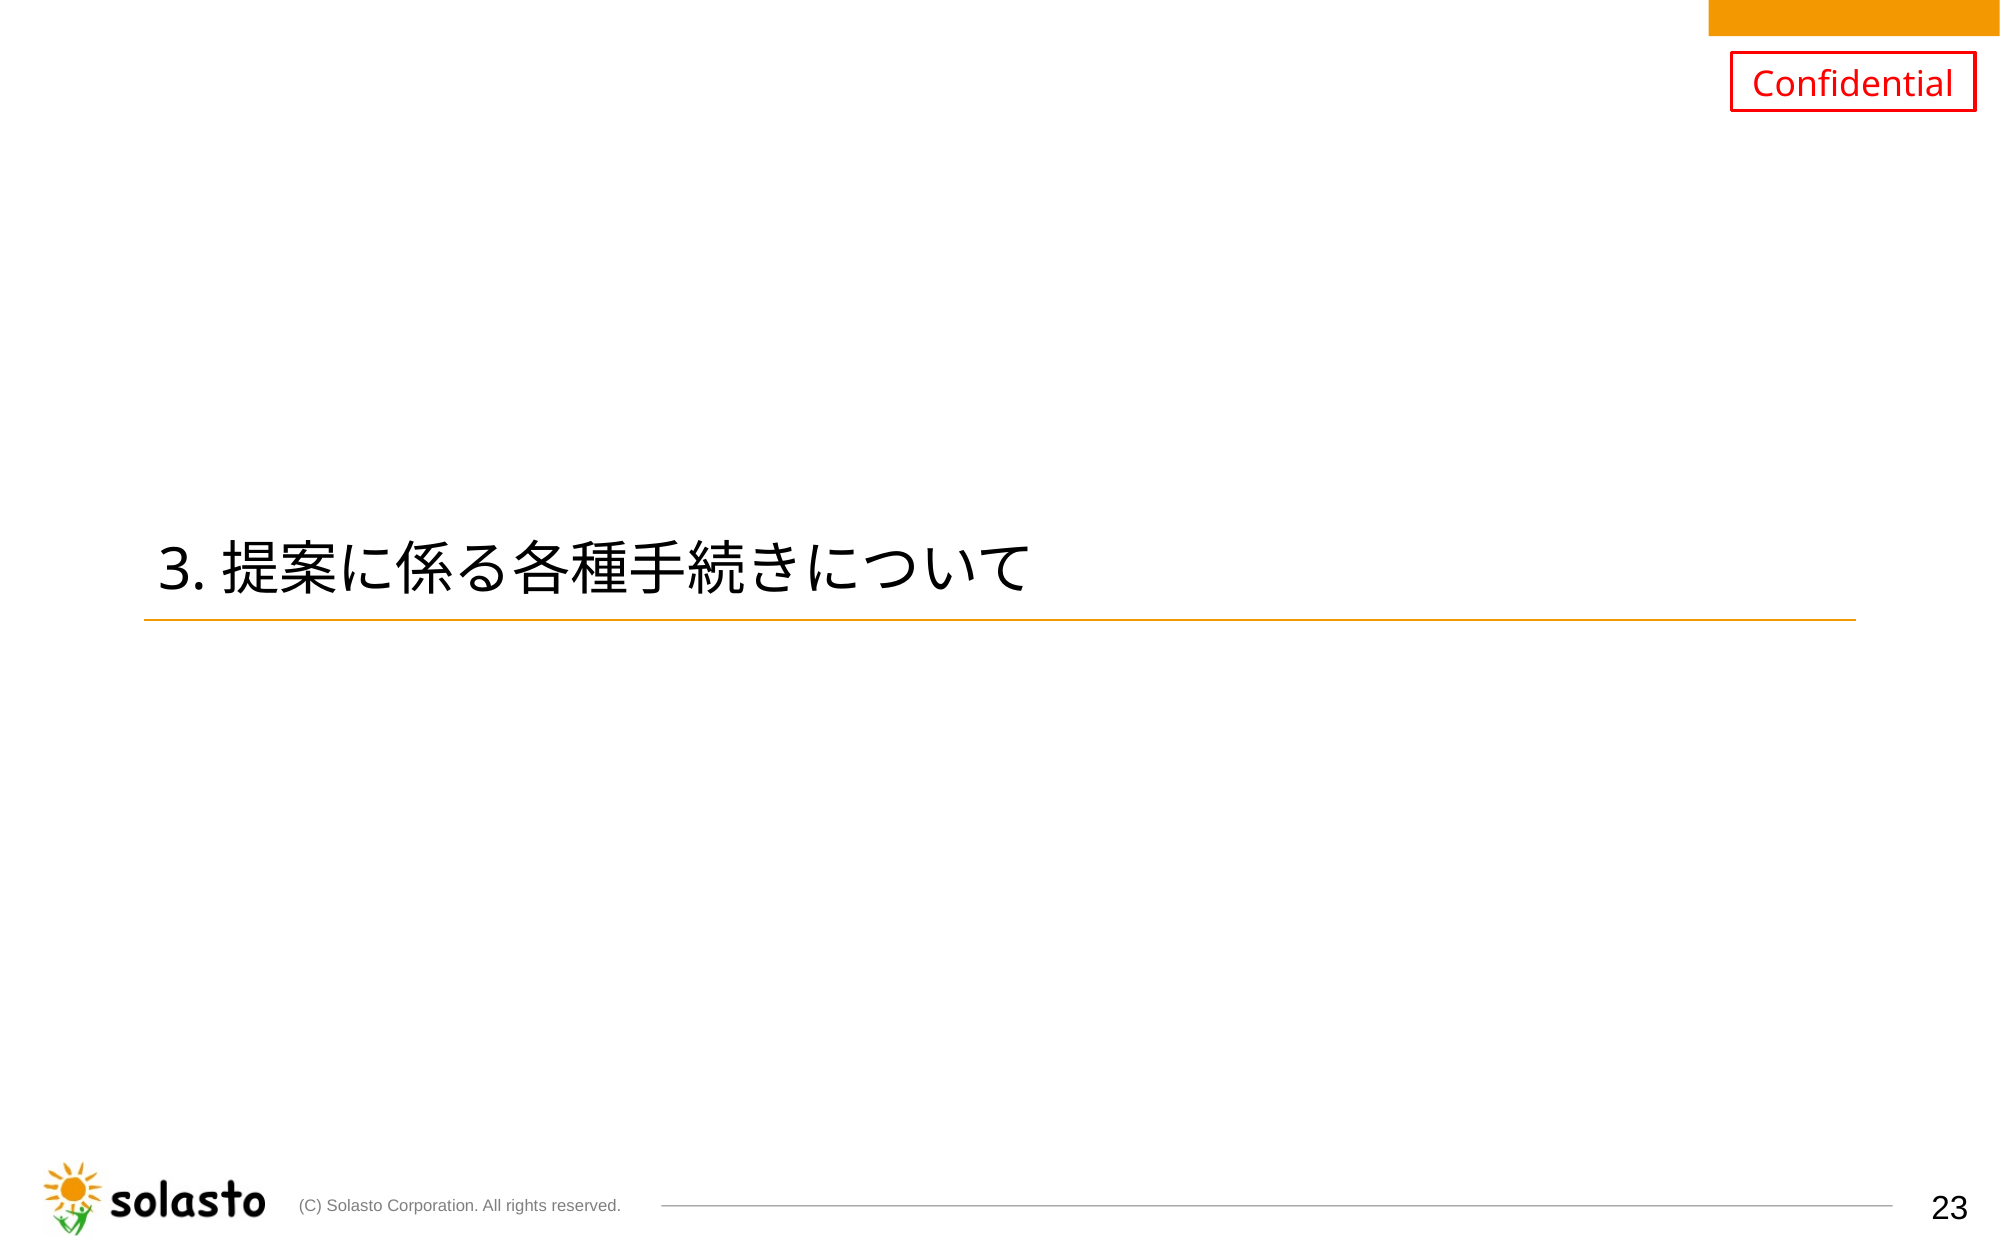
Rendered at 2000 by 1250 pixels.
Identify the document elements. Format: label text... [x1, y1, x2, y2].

picture [43, 1161, 265, 1238]
title 3.提案に係る各種手続きについて [143, 530, 1857, 602]
